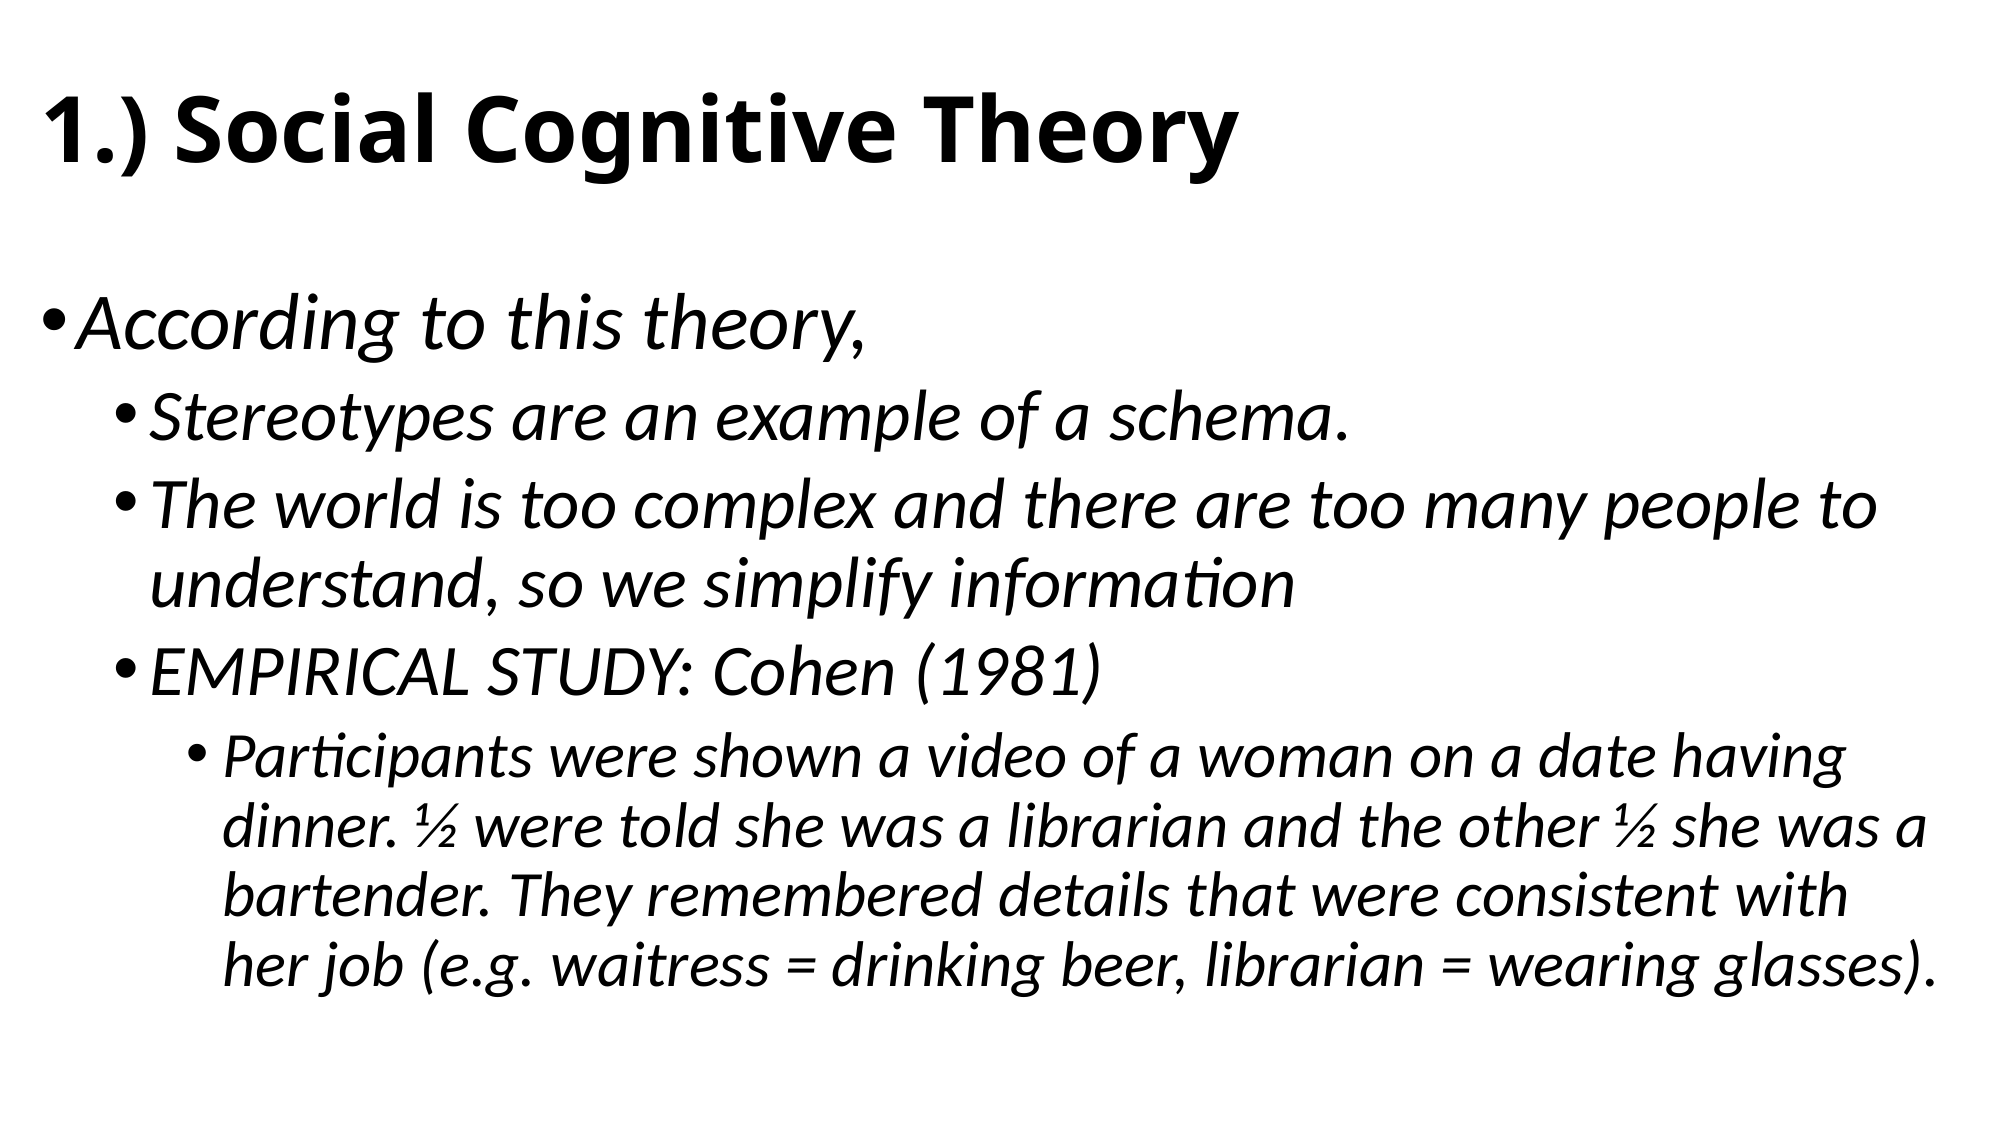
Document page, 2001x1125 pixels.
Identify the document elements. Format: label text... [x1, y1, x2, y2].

list According to this theory, Stereotypes are an example of a schema. The world is too complex and there are too many people to understand, so we simplify information EMPIRICAL STUDY: Cohen (1981) Participants were shown a video of a woman on a date having dinner. ½ were told she was a librarian and the other ½ she was a bartender. They remembered details that were consistent with her job (e.g. waitress = drinking beer, librarian = wearing glasses). [25, 272, 1961, 1059]
title 1.) Social Cognitive Theory [25, 23, 1751, 242]
